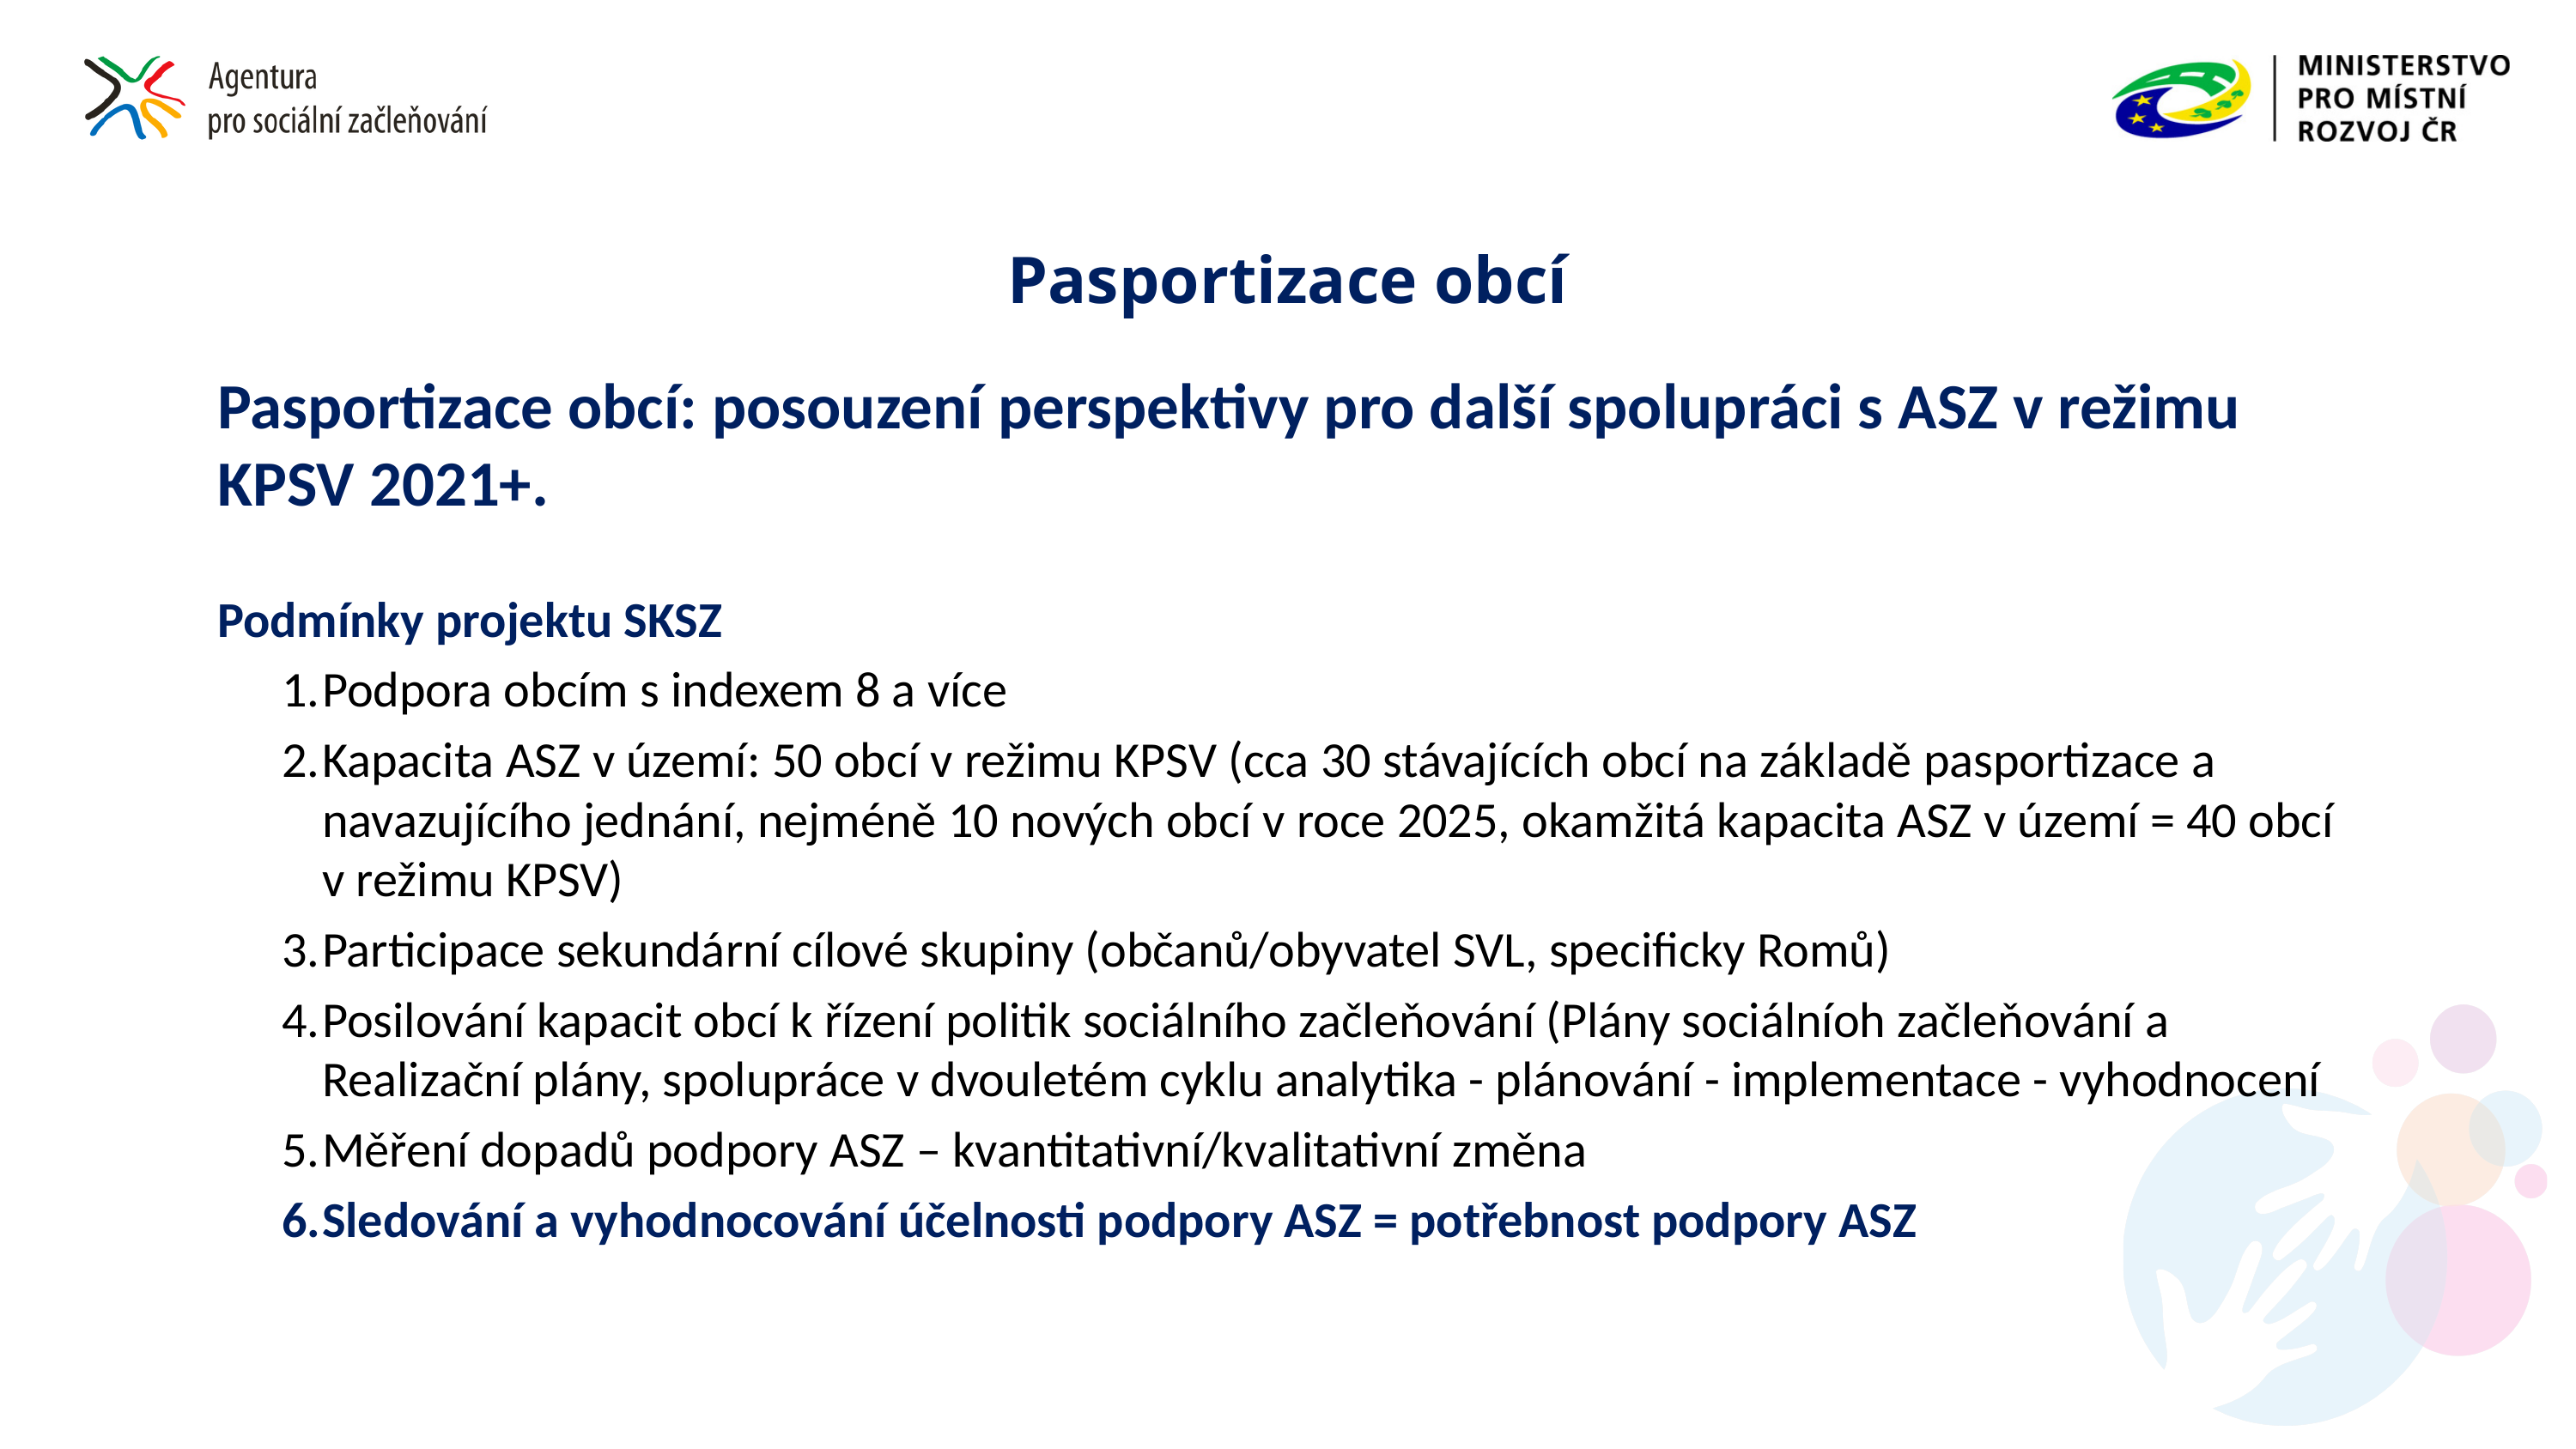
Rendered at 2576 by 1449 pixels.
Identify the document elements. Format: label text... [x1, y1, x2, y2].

picture [66, 38, 505, 159]
picture [2111, 55, 2510, 142]
title Pasportizace obcí [448, 197, 2128, 358]
list Pasportizace obcí: posouzení perspektivy pro další spolupráci s ASZ v režimu KPSV 2021+. Podmínky projektu SKSZ Podpora obcím s indexem 8 a více Kapacita ASZ v území: 50 obcí v režimu KPSV (cca 30 stávajících obcí na základě pasportizace a navazujícího jednání, nejméně 10 nových obcí v roce 2025, okamžitá kapacita ASZ v území = 40 obcí v režimu KPSV) Participace sekundární cílové skupiny (občanů/obyvatel SVL, specificky Romů) Posilování kapacit obcí k řízení politik sociálního začleňování (Plány sociálníoh začleňování a Realizační plány, spolupráce v dvouletém cyklu analytika - plánování - implementace - vyhodnocení Měření dopadů podpory ASZ – kvantitativní/kvalitativní změna Sledování a vyhodnocování účelnosti podpory ASZ = potřebnost podpory ASZ [204, 358, 2372, 1357]
